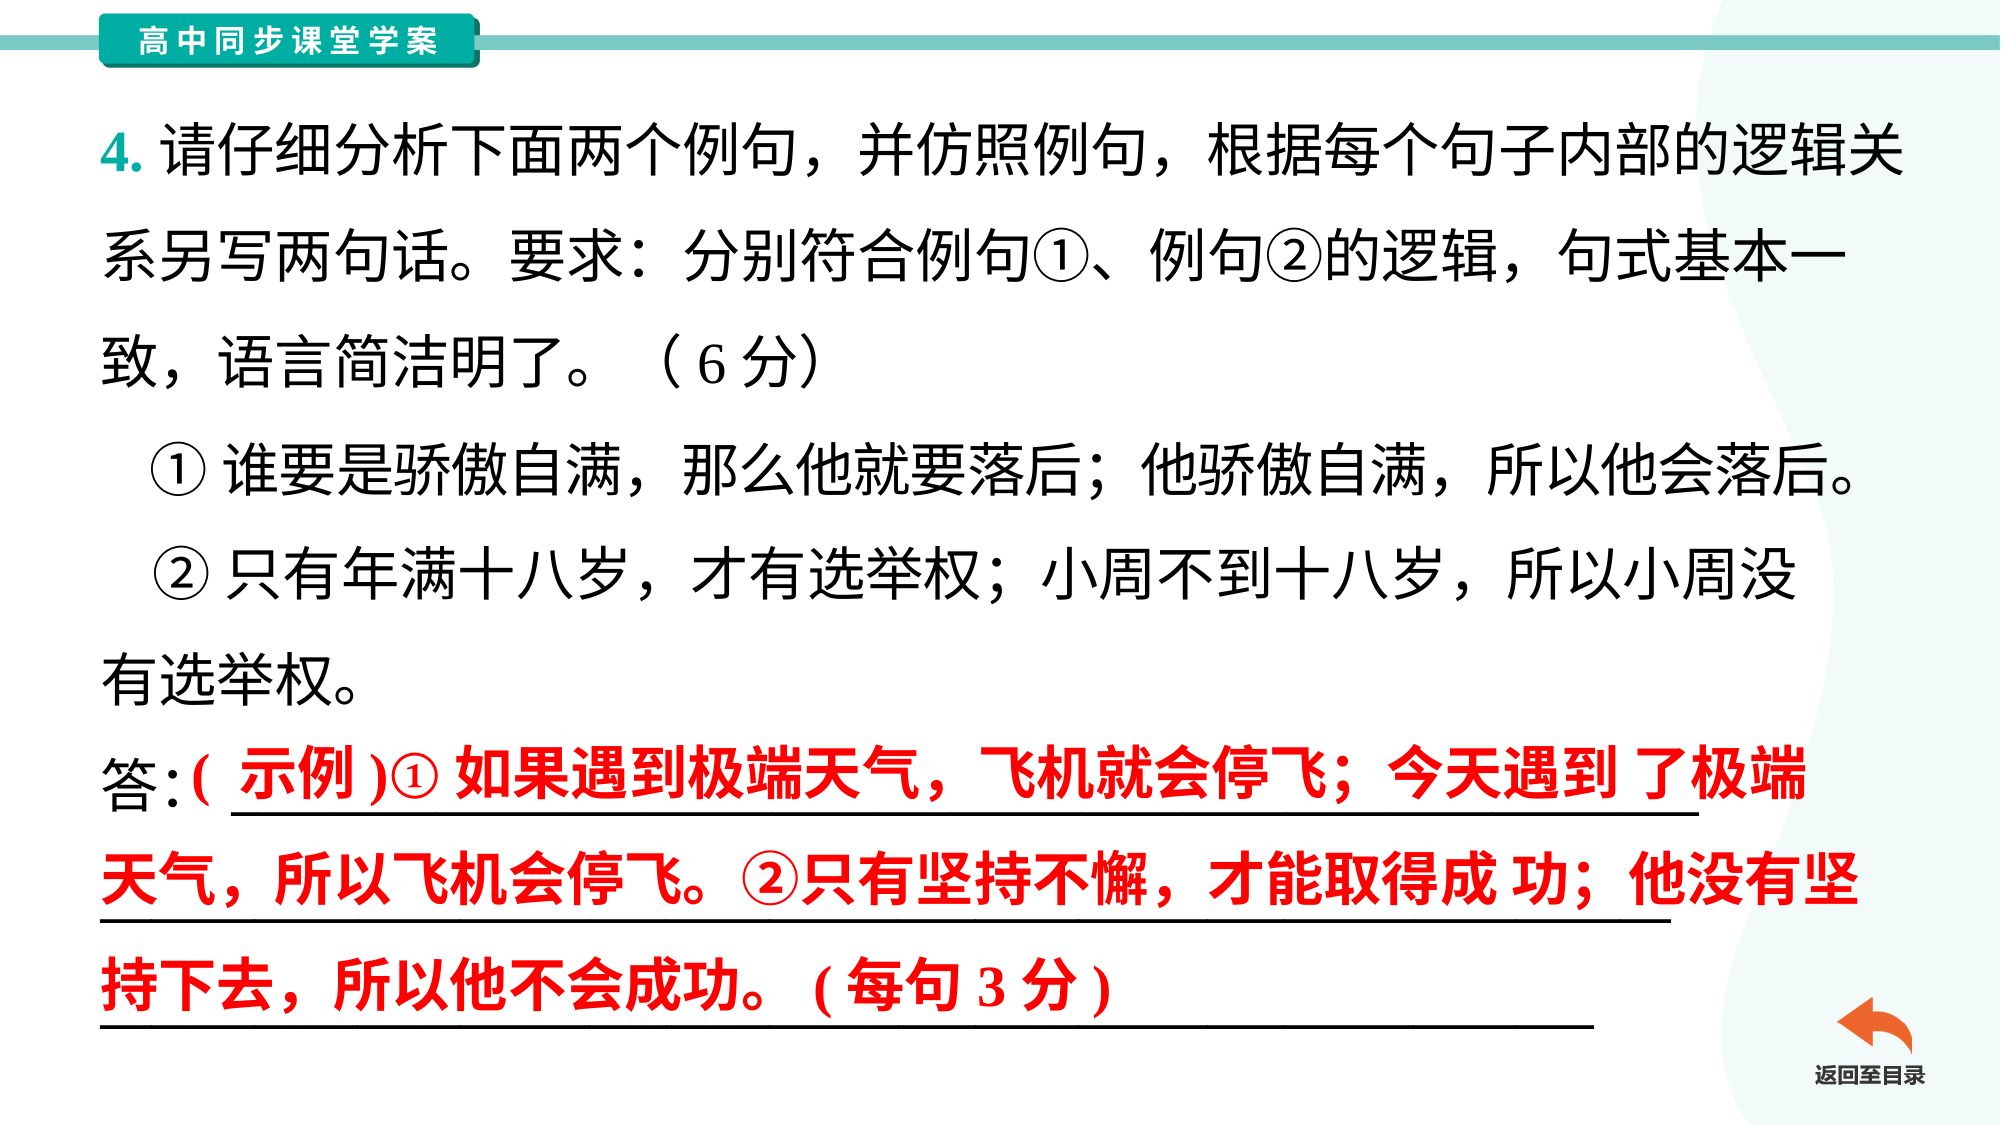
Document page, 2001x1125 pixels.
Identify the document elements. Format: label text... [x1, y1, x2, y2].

text_box 4.请仔细分析下面两个例句，并仿照例句，根据每个句子内部的逻辑关 系另写两句话。要求：分别符合例句①、例句②的逻辑，句式基本一 致，语言简洁明了。（6分） [100, 76, 1899, 396]
text_box ②只有年满十八岁，才有选举权；小周不到十八岁，所以小周没 有选举权。 答：_________________________________________________________ _____________________________________________________________ __________________________________________________________ [100, 500, 1899, 699]
text_box ①谁要是骄傲自满，那么他就要落后；他骄傲自满，所以他会落后。 [100, 400, 1899, 500]
text_box ( 示例)①如果遇到极端天气，飞机就会停飞；今天遇到 了极端 天气，所以飞机会停飞。②只有坚持不懈，才能取得成 功；他没有坚 持下去，所以他不会成功。(每句3分) [100, 699, 1899, 1019]
picture [0, 0, 2000, 1125]
text_box ②只有年满十八岁，才有选举权；小周不到十八岁，所以小周没 有选举权。 答：_________________________________________________________ _____________________________________________________________ __________________________________________________________ [100, 1019, 1899, 1033]
